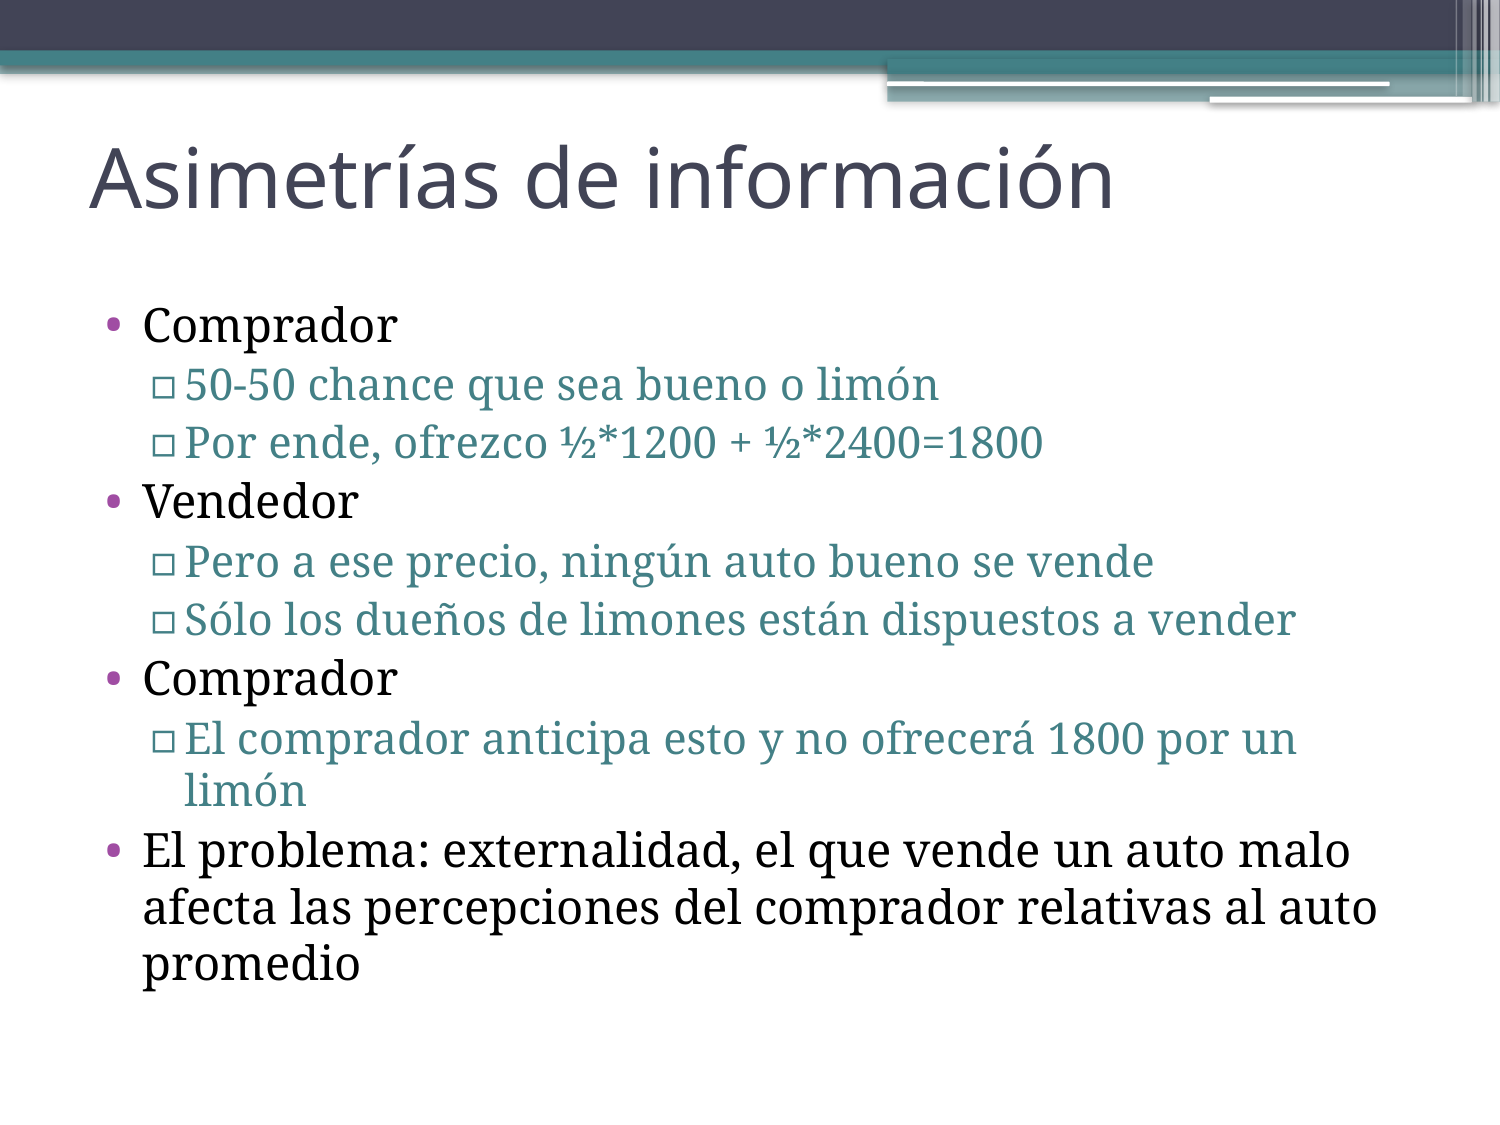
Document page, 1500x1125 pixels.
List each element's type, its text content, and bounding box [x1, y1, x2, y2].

title Asimetrías de información [75, 87, 1425, 263]
list Comprador 50-50 chance que sea bueno o limón Por ende, ofrezco ½*1200 + ½*2400=1800 Vendedor Pero a ese precio, ningún auto bueno se vende Sólo los dueños de limones están dispuestos a vender Comprador El comprador anticipa esto y no ofrecerá 1800 por un limón El problema: externalidad, el que vende un auto malo afecta las percepciones del comprador relativas al auto promedio [75, 287, 1425, 1004]
